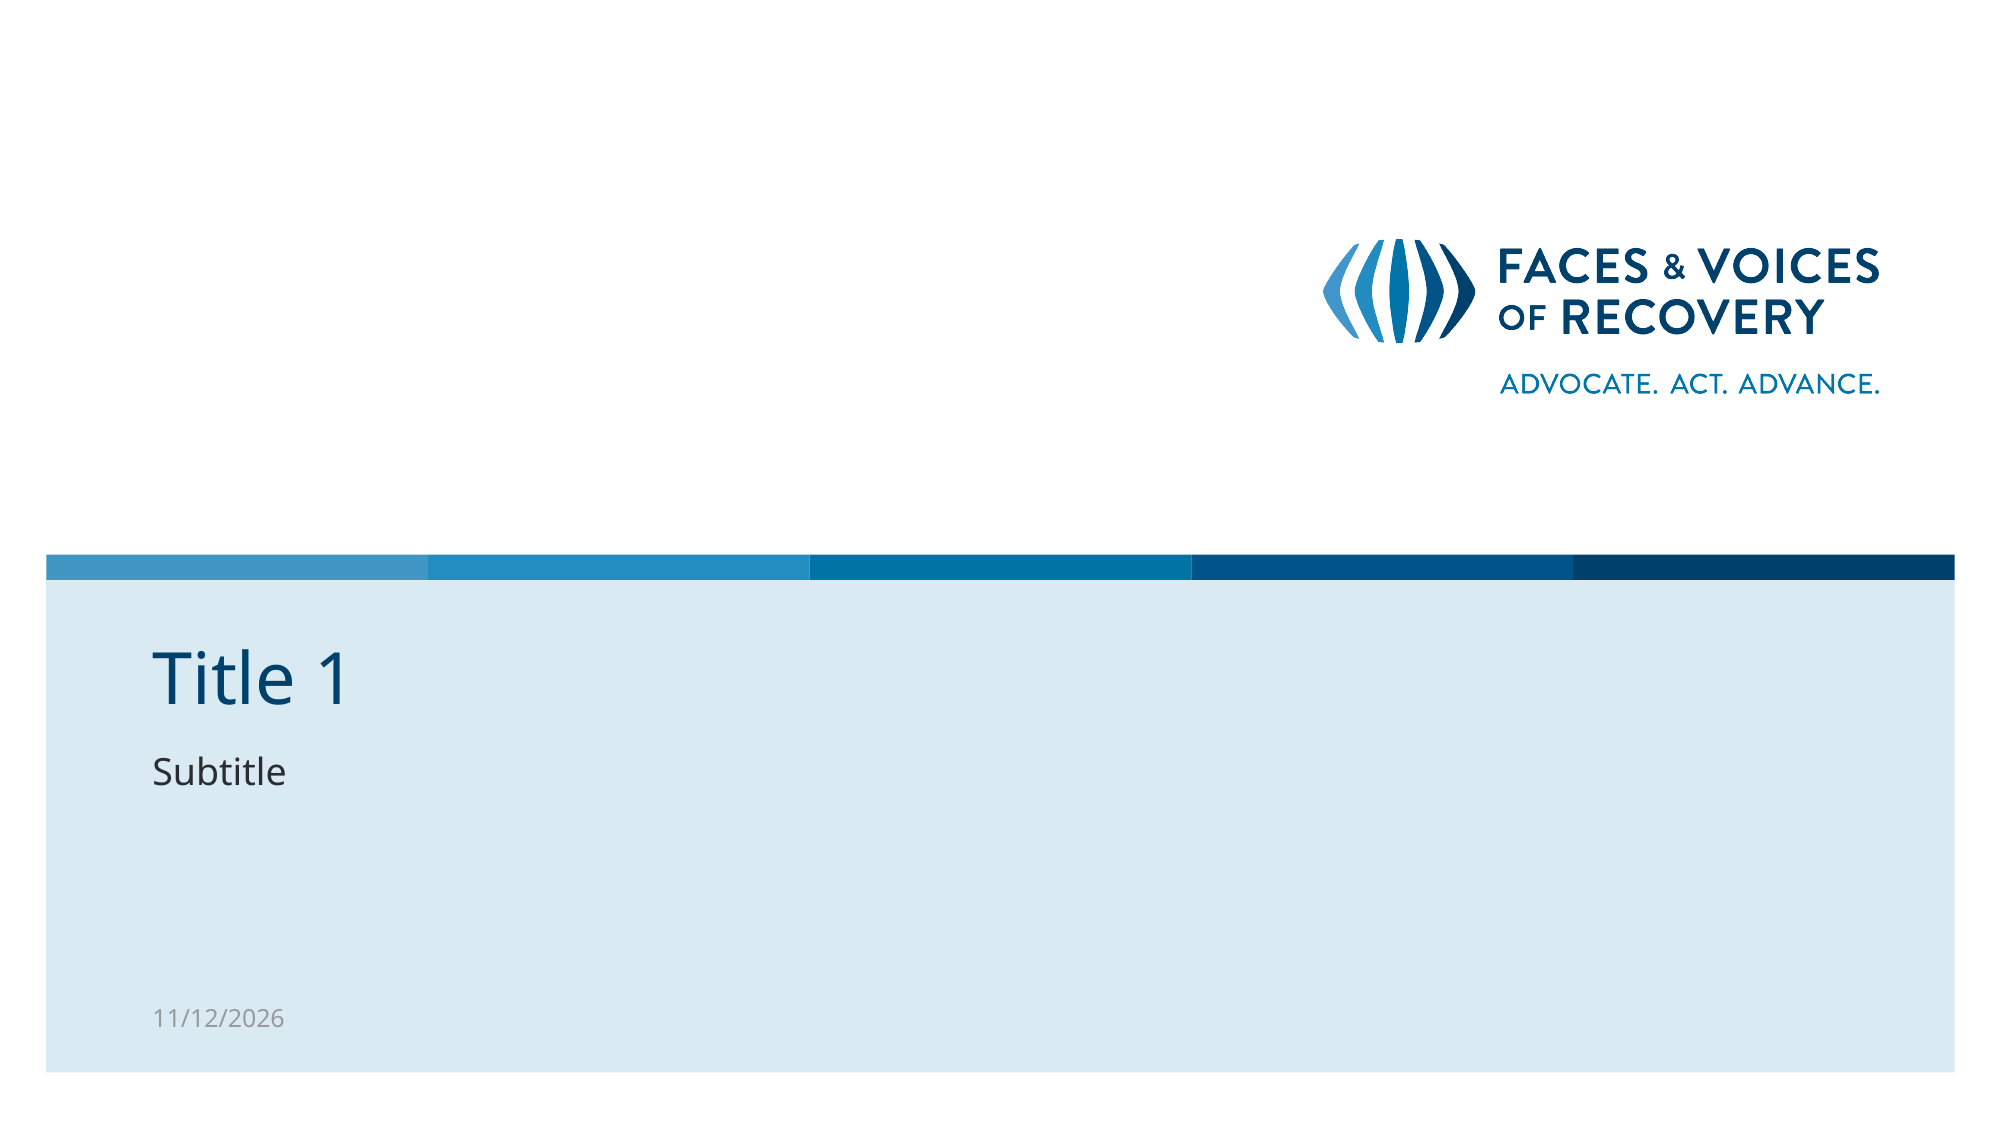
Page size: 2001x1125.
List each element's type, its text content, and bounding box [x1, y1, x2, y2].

picture [1674, 390, 1685, 394]
picture [1799, 390, 1810, 394]
subtitle Subtitle [137, 740, 1638, 842]
picture [1606, 390, 1617, 394]
picture [1504, 390, 1515, 394]
picture [1323, 239, 1879, 394]
picture [1526, 377, 1535, 390]
title Title 1 [137, 624, 1638, 727]
picture [1821, 382, 1831, 394]
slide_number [137, 989, 588, 1050]
picture [1742, 390, 1753, 394]
picture [1563, 377, 1577, 390]
picture [1764, 377, 1774, 390]
